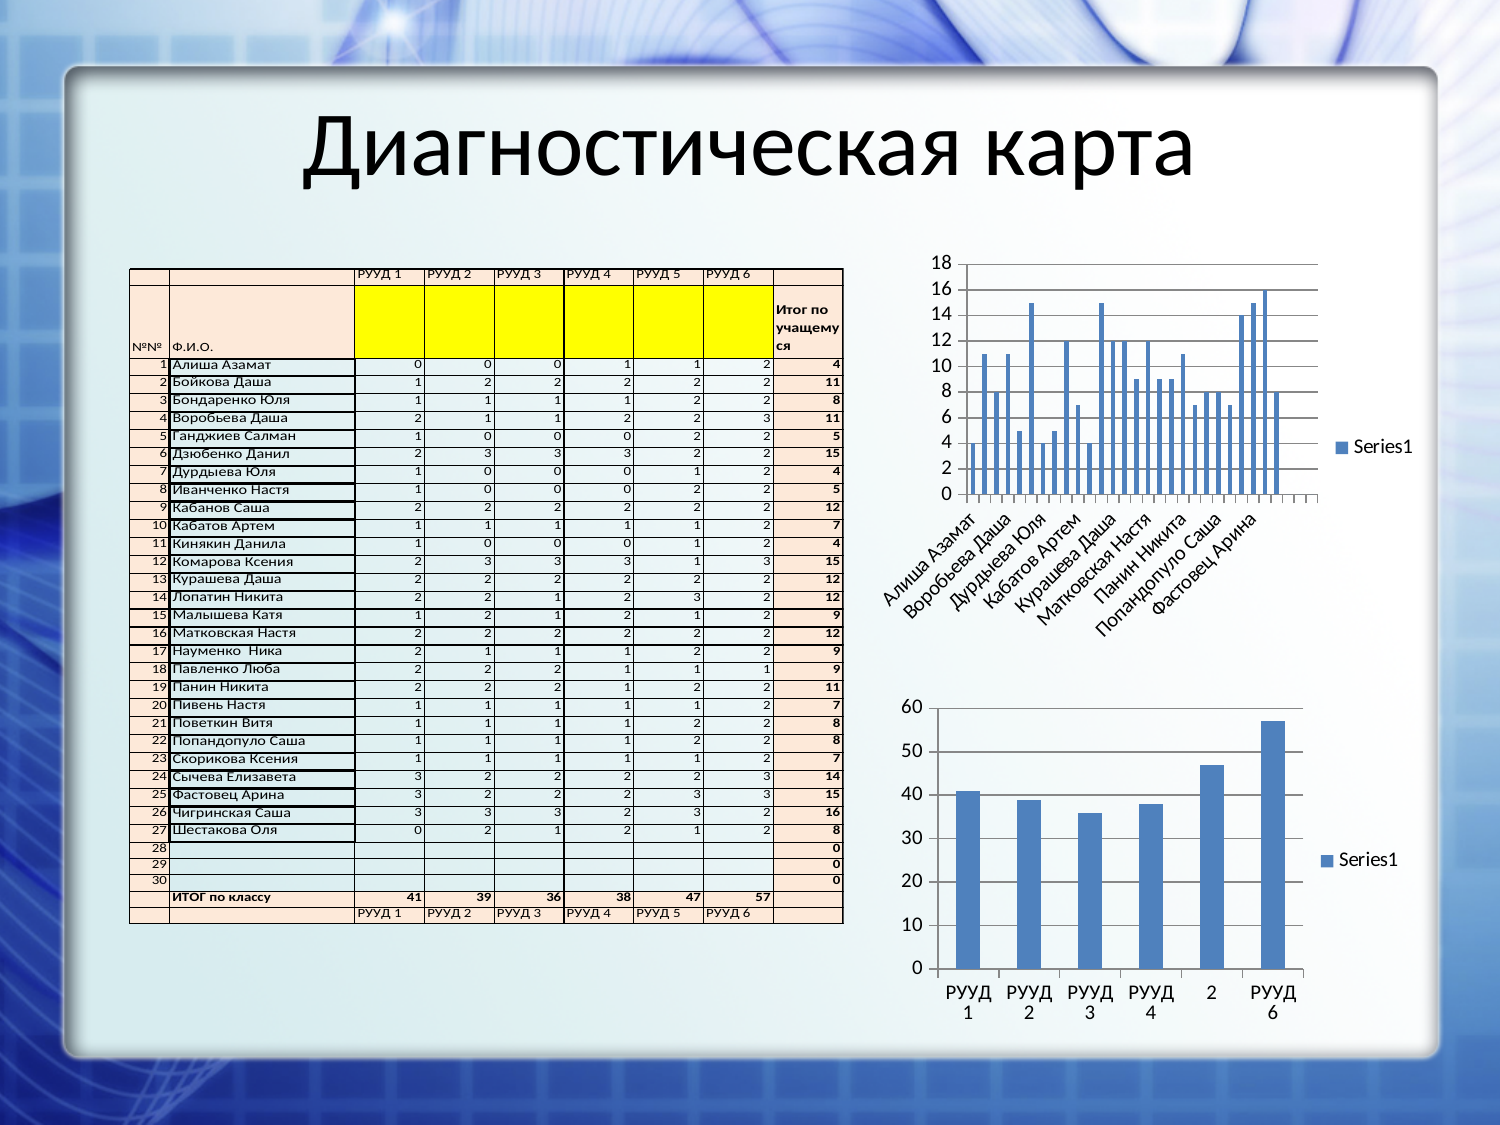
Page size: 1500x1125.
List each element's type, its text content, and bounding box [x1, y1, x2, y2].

chart [866, 245, 1433, 651]
title Диагностическая карта [74, 44, 1426, 233]
picture [0, 0, 1500, 1125]
chart [890, 691, 1419, 1032]
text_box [128, 268, 844, 925]
